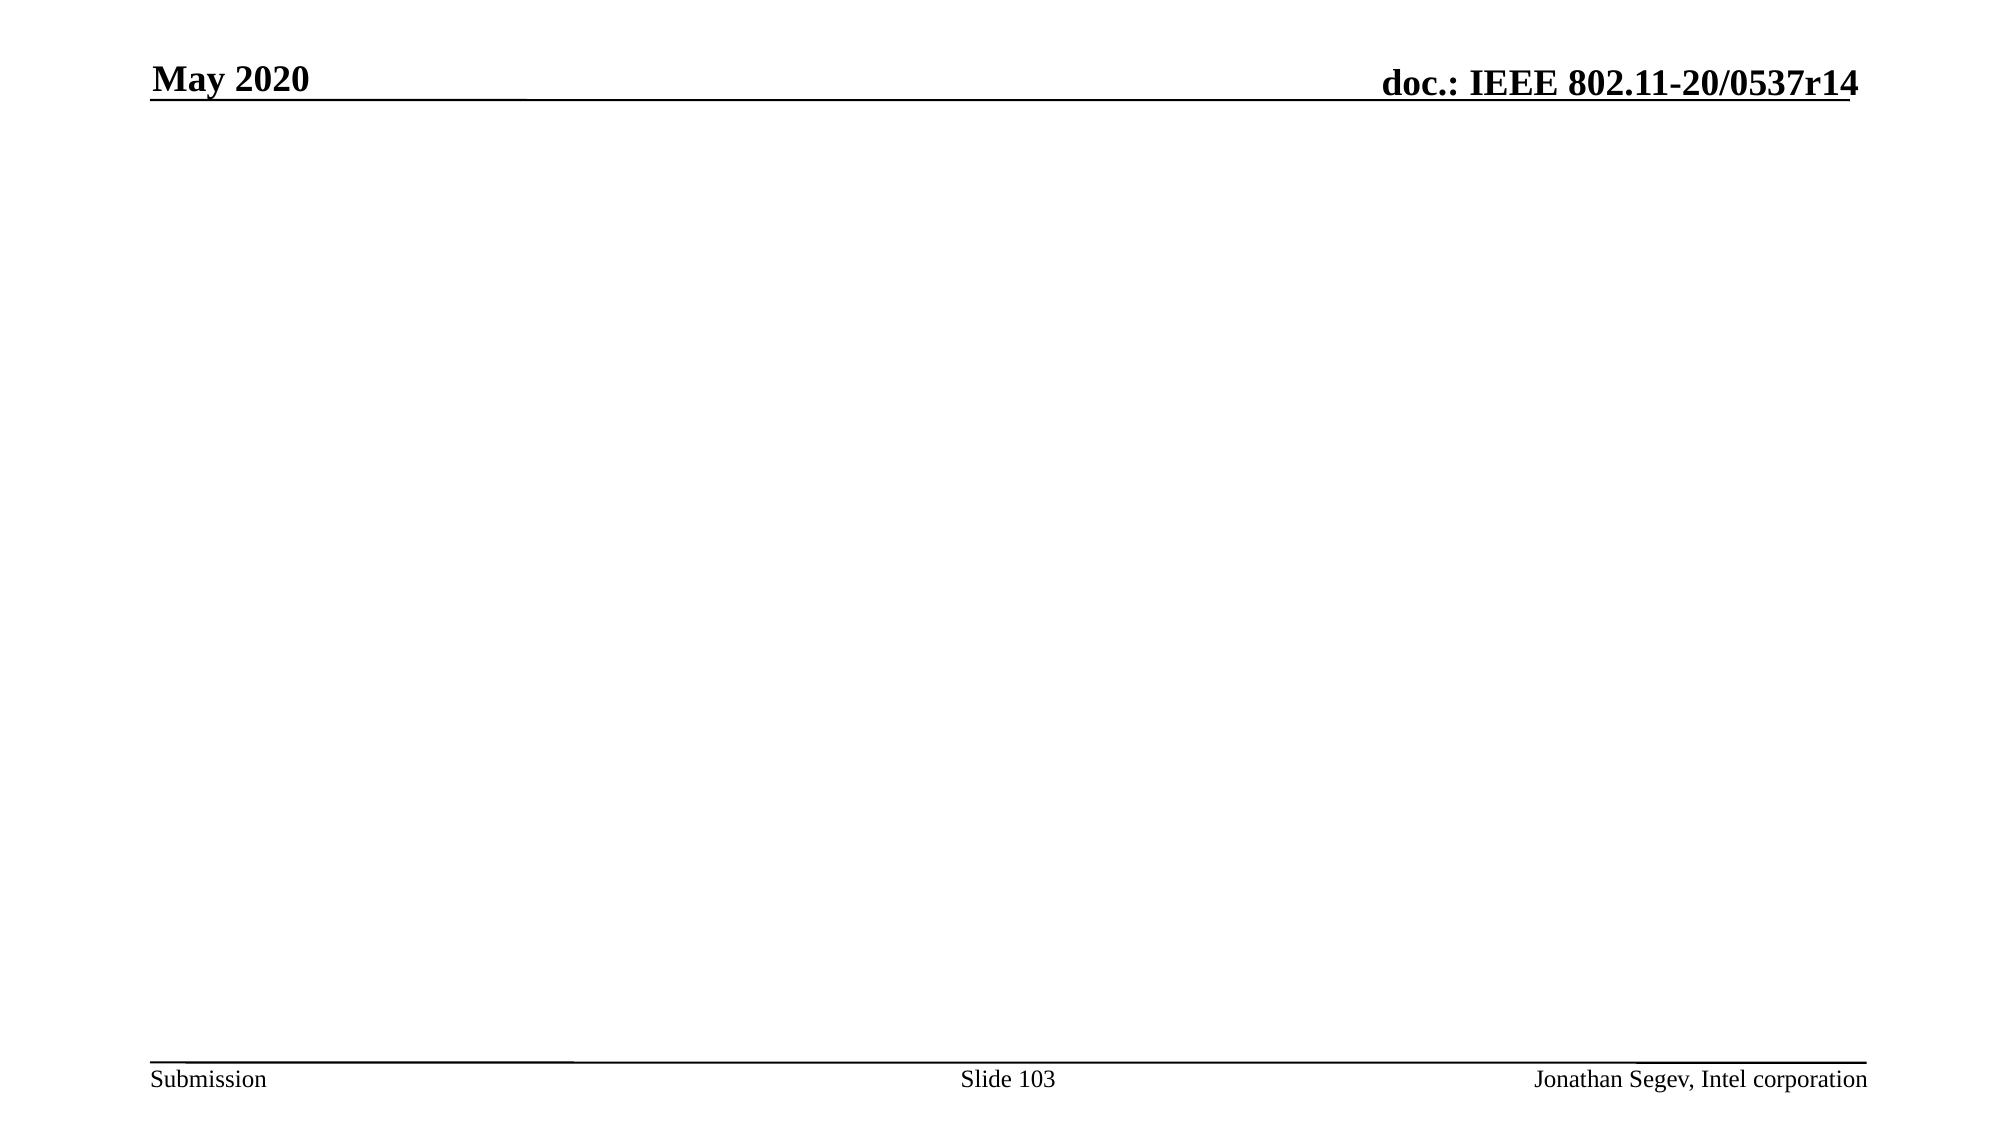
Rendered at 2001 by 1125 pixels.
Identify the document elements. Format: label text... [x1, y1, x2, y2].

slide_number Slide 103 [950, 1061, 1067, 1123]
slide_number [152, 54, 563, 100]
footer Jonathan Segev, Intel corporation [1171, 1061, 1869, 1093]
